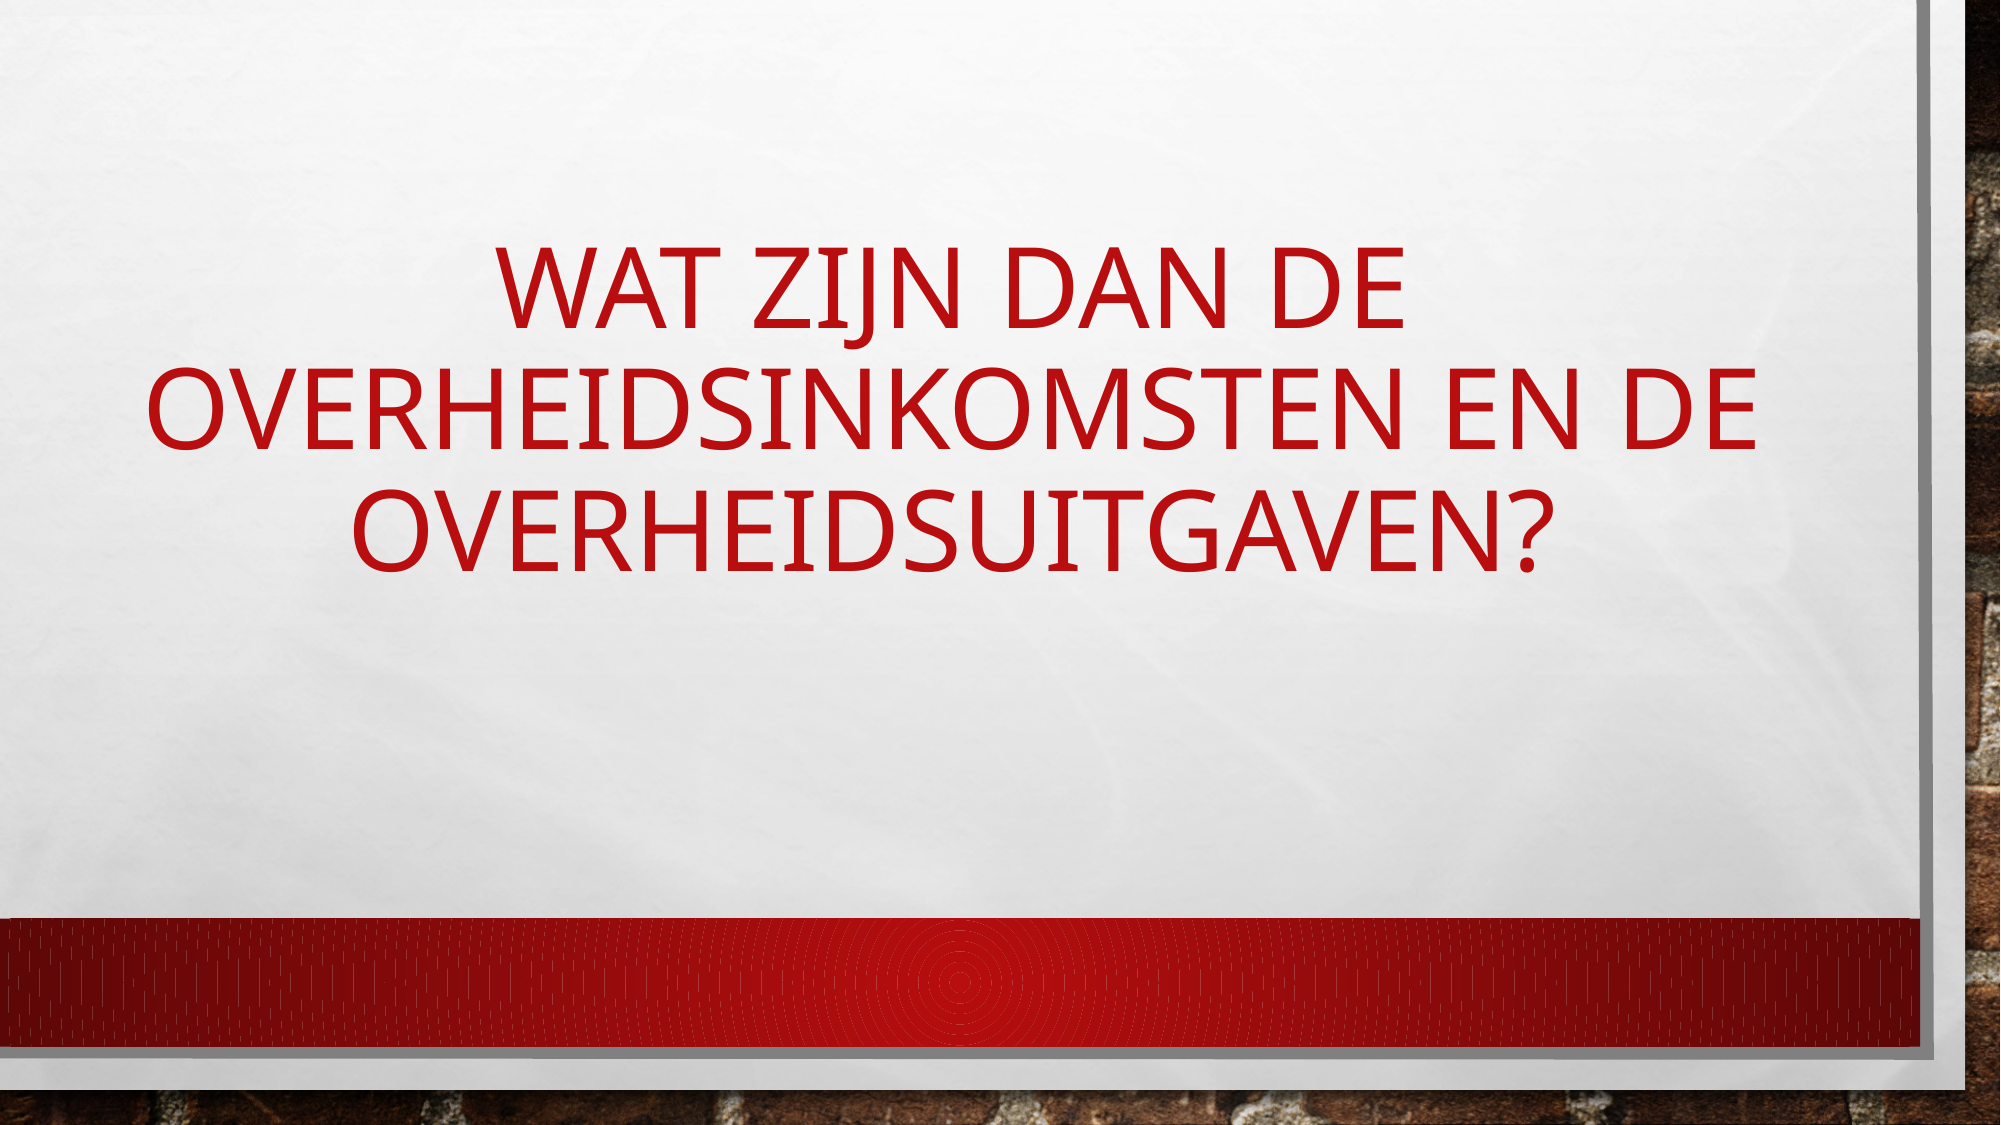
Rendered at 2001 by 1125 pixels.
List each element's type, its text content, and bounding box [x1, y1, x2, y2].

title Wat zijn dan de overheidsinkomsten en de overheidsuitgaven? [87, 0, 1818, 603]
picture [0, 0, 2000, 1125]
